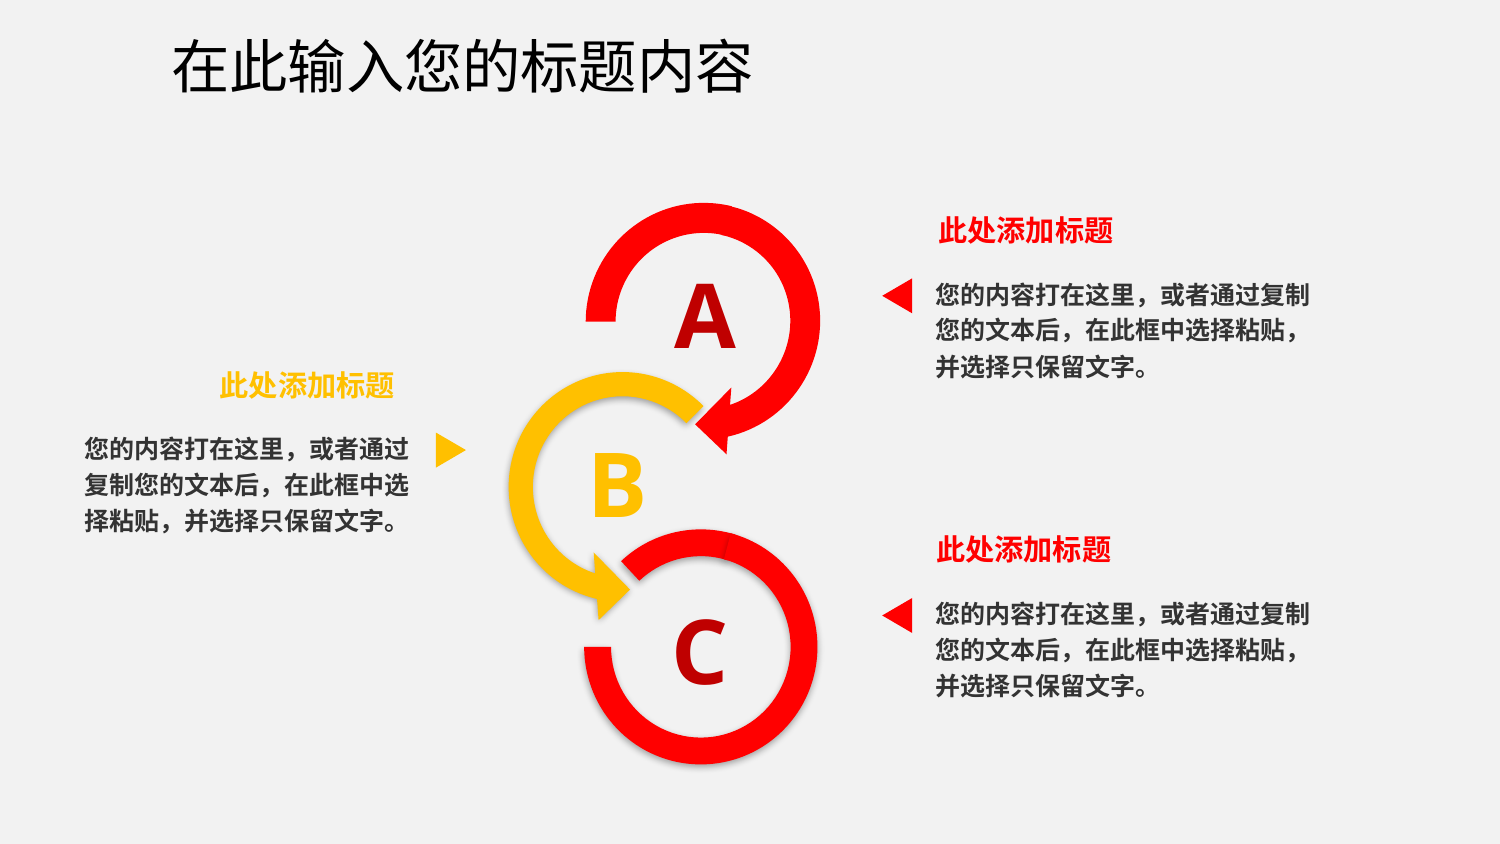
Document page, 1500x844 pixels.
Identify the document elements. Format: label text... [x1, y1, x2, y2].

text_box [508, 372, 704, 621]
text_box 您的内容打在这里，或者通过复制您的文本后，在此框中选择粘贴，并选择只保留文字。 [922, 266, 1333, 388]
text_box B [574, 421, 661, 542]
text_box [584, 533, 818, 765]
text_box 在此输入您的标题内容 [156, 22, 793, 108]
text_box C [658, 588, 742, 709]
text_box [583, 200, 734, 324]
text_box 此处添加标题 [925, 206, 1127, 254]
text_box [693, 205, 823, 457]
text_box [435, 432, 466, 468]
text_box 此处添加标题 [206, 360, 408, 409]
text_box [882, 278, 913, 314]
text_box [621, 529, 730, 581]
text_box 您的内容打在这里，或者通过复制您的文本后，在此框中选择粘贴，并选择只保留文字。 [922, 586, 1333, 707]
text_box A [662, 252, 750, 373]
text_box 您的内容打在这里，或者通过复制您的文本后，在此框中选择粘贴，并选择只保留文字。 [71, 421, 427, 542]
text_box [882, 597, 913, 634]
text_box 此处添加标题 [923, 525, 1125, 573]
